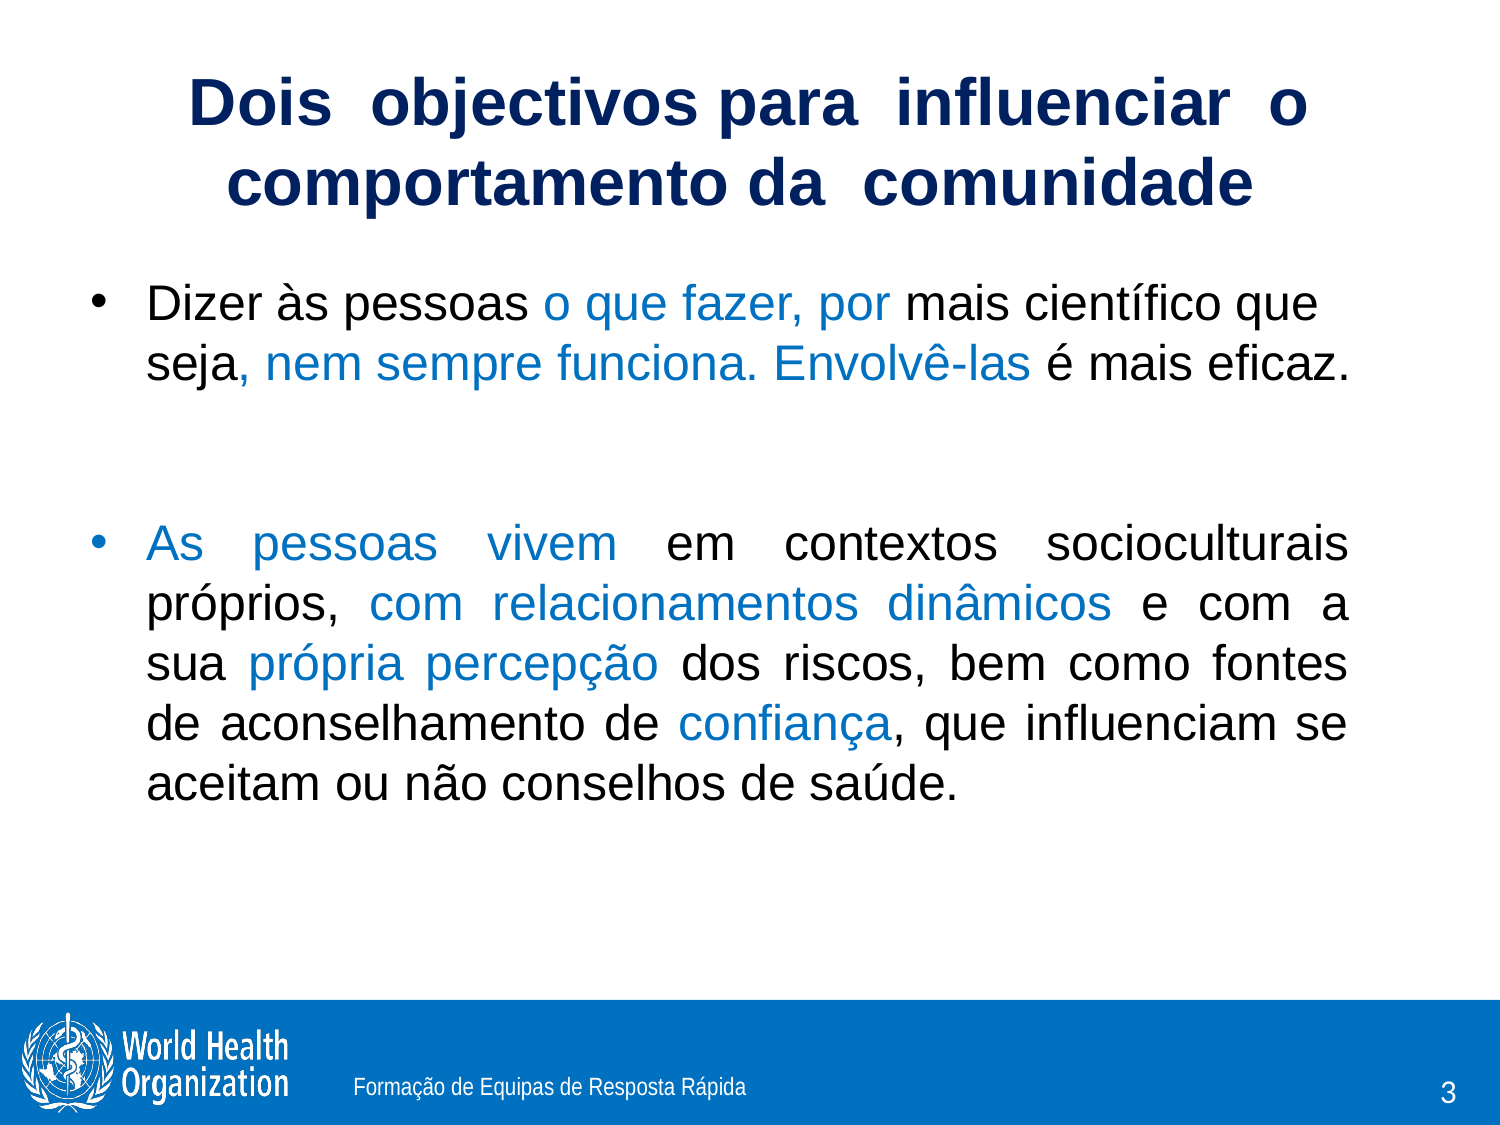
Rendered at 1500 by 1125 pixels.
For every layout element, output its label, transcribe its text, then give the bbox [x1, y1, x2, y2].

picture [21, 1012, 288, 1113]
list As pessoas vivem em contextos socioculturais próprios, com relacionamentos dinâmicos e com a sua própria percepção dos riscos, bem como fontes de aconselhamento de confiança, que influenciam se aceitam ou não conselhos de saúde. [75, 503, 1365, 948]
list Dizer às pessoas o que fazer, por mais científico que seja, nem sempre funciona. Envolvê-las é mais eficaz. [75, 262, 1425, 1005]
title Dois objectivos para influenciar o comportamento da comunidade [75, 45, 1425, 233]
